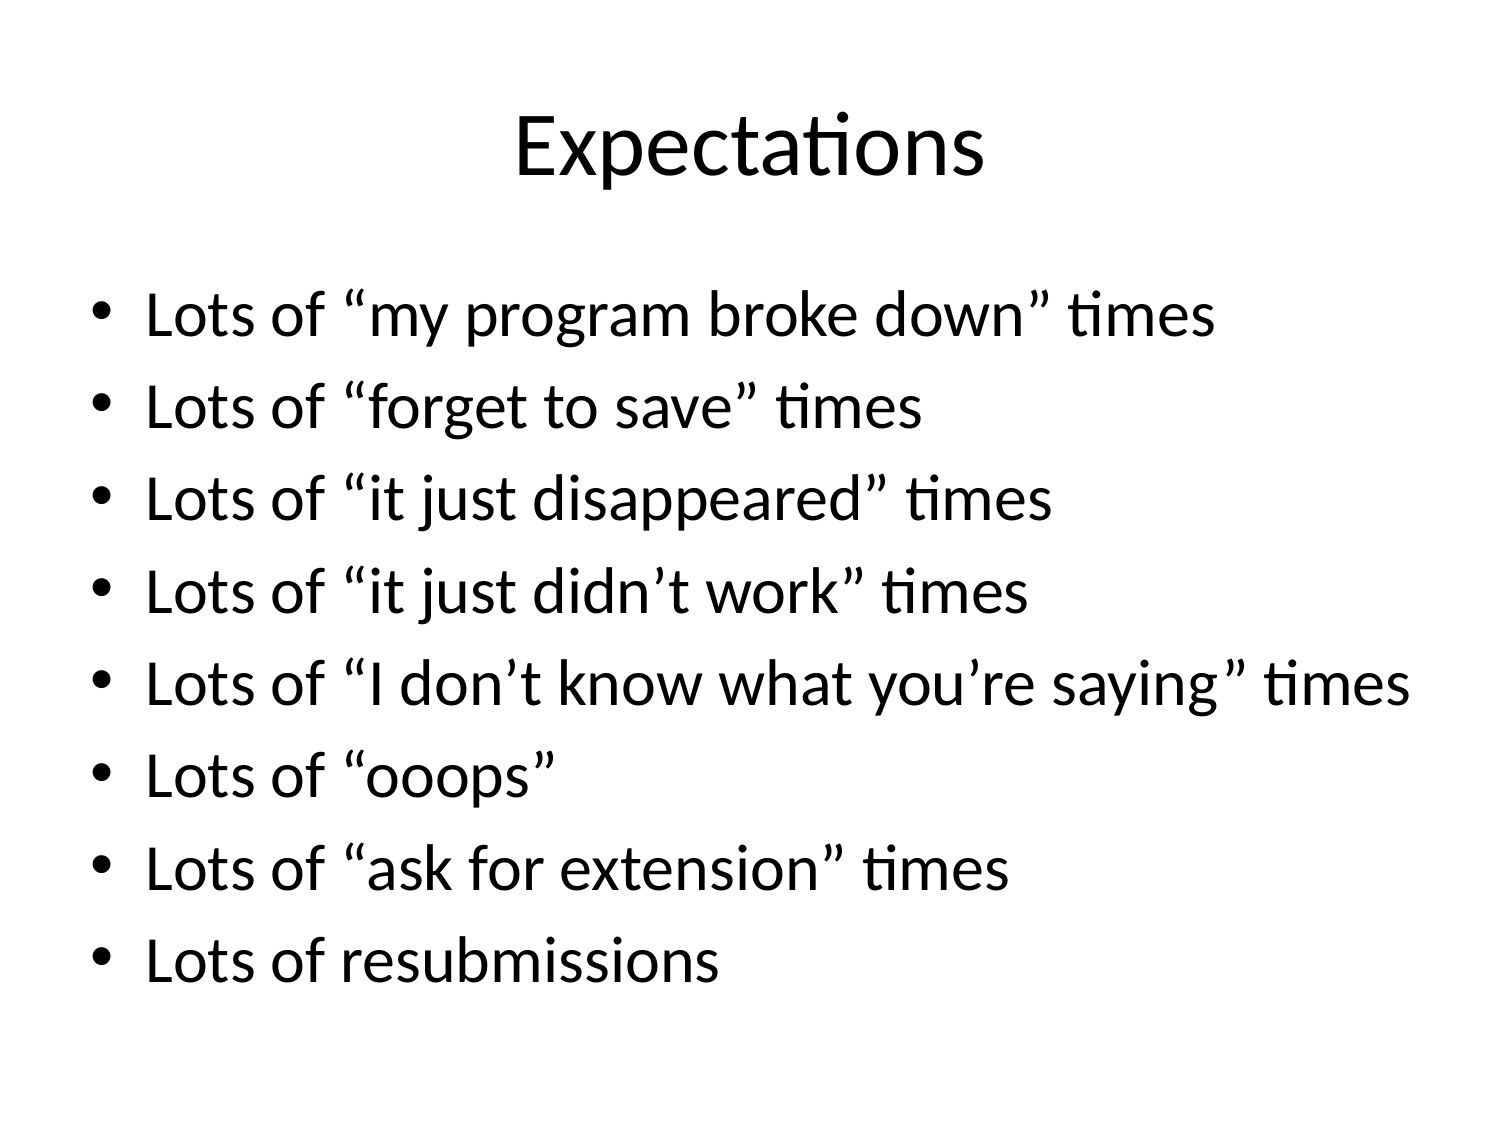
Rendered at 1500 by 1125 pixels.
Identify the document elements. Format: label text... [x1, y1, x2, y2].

title Expectations [75, 45, 1425, 233]
list Lots of “my program broke down” times Lots of “forget to save” times Lots of “it just disappeared” times Lots of “it just didn’t work” times Lots of “I don’t know what you’re saying” times Lots of “ooops” Lots of “ask for extension” times Lots of resubmissions [75, 262, 1450, 1005]
